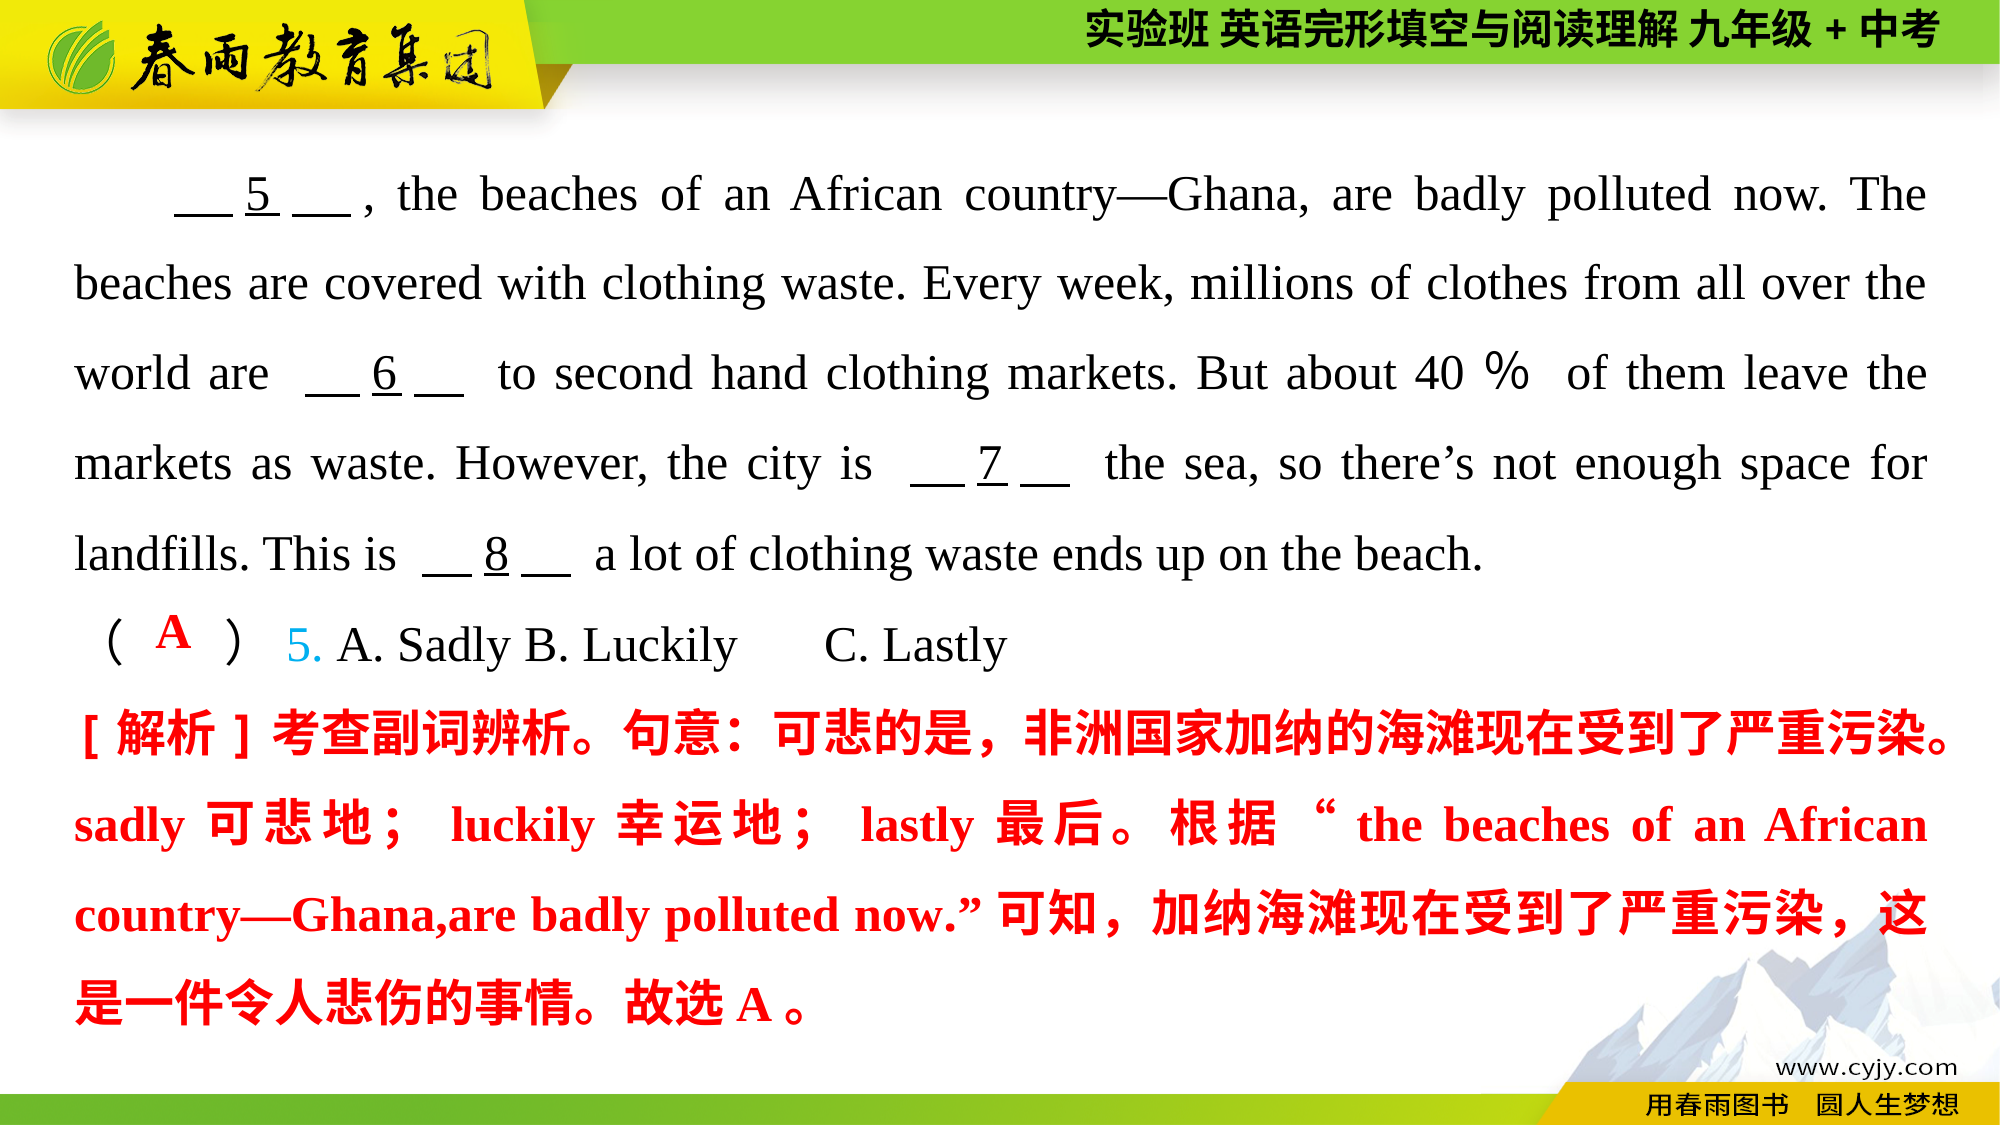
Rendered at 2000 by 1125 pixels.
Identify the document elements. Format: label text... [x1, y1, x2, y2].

text_box A [140, 591, 207, 666]
list 5 , the beaches of an African country—Ghana, are badly polluted now. The beaches are covered with clothing waste. Every week, millions of clothes from all over the world are 6 to second hand clothing markets. But about 40％ of them leave the markets as waste. However, the city is 7 the sea, so there’s not enough space for landfills. This is 8 a lot of clothing waste ends up on the beach. [59, 122, 1944, 592]
text_box （ ）5. A. Sadly B. Luckily C. Lastly [59, 592, 1944, 680]
picture [0, 0, 2000, 1125]
text_box [解析]考查副词辨析。句意：可悲的是，非洲国家加纳的海滩现在受到了严重污染。sadly可悲地；luckily幸运地；lastly最后。根据“the beaches of an African country—Ghana,are badly polluted now.”可知，加纳海滩现在受到了严重污染，这是一件令人悲伤的事情。故选A。 [59, 680, 1944, 1040]
